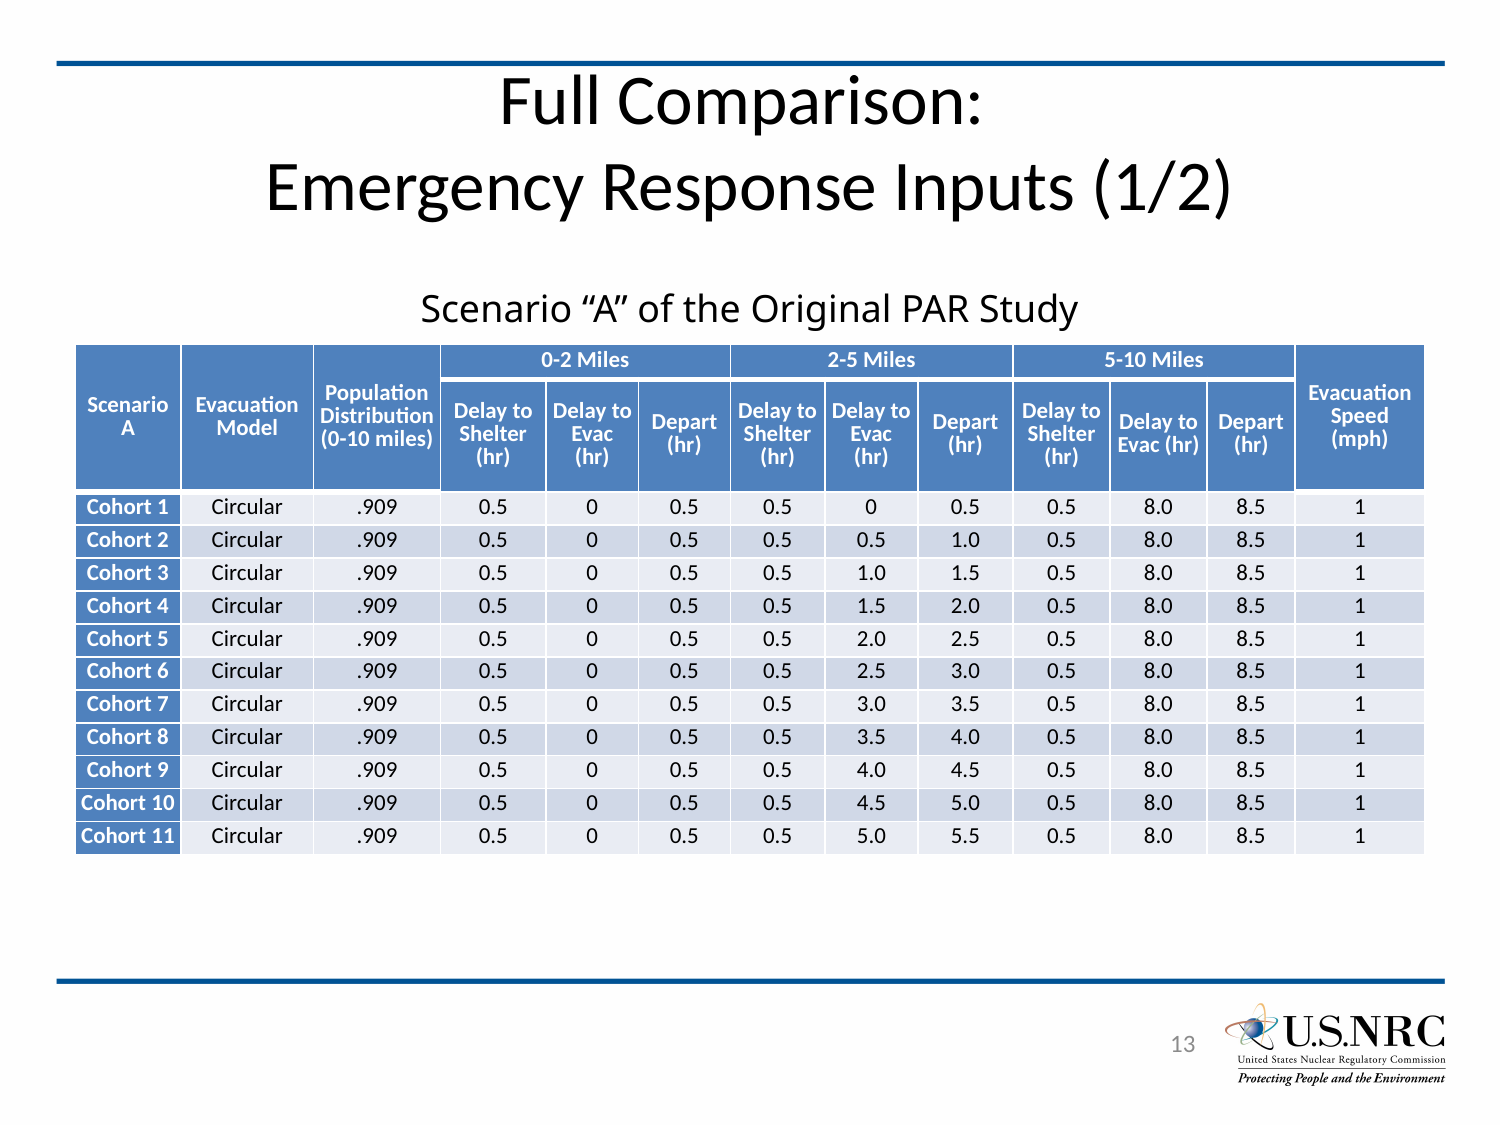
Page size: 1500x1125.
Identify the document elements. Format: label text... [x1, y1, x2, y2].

table_cell Cohort 2 [76, 526, 180, 557]
table_cell 0.5 [441, 592, 545, 623]
table_cell Cohort 10 [76, 789, 180, 821]
table_cell 8.5 [1208, 789, 1294, 821]
table_cell 1 [1296, 658, 1424, 689]
table_cell Depart (hr) [639, 382, 730, 491]
table_cell 0.5 [441, 658, 545, 689]
table_cell 0 [547, 658, 638, 689]
table_cell 1 [1296, 526, 1424, 557]
table_cell 0.5 [731, 559, 824, 590]
table_cell 0.5 [731, 724, 824, 755]
table_cell 3.5 [826, 724, 917, 755]
table_cell 8.0 [1111, 559, 1206, 590]
table_cell .909 [314, 625, 440, 656]
table_cell .909 [314, 495, 440, 524]
table_cell 0.5 [731, 756, 824, 788]
table_cell 8.0 [1111, 756, 1206, 788]
table_cell Circular [182, 625, 313, 656]
table_cell Circular [182, 559, 313, 590]
table_cell 0 [547, 756, 638, 788]
table_cell 1.5 [919, 559, 1012, 590]
table_cell 0 [547, 559, 638, 590]
table_cell Circular [182, 756, 313, 788]
table_cell 4.0 [919, 724, 1012, 755]
table_cell 0.5 [639, 691, 730, 722]
table_cell Cohort 3 [76, 559, 180, 590]
table_cell 0.5 [731, 526, 824, 557]
table_cell 0.5 [731, 822, 824, 854]
table_cell Circular [182, 691, 313, 722]
table_cell 8.0 [1111, 526, 1206, 557]
table_cell 0 [547, 493, 638, 524]
table_cell 0.5 [441, 493, 545, 524]
table_cell 1 [1296, 789, 1424, 821]
table_cell 0.5 [919, 493, 1012, 524]
table_cell 0.5 [441, 756, 545, 788]
table_cell 3.0 [826, 691, 917, 722]
table_cell 8.5 [1208, 625, 1294, 656]
table_cell 0.5 [441, 625, 545, 656]
table_cell 8.0 [1111, 592, 1206, 623]
table_cell Delay to Evac (hr) [826, 382, 917, 491]
table_cell 0.5 [731, 493, 824, 524]
table_cell 8.5 [1208, 691, 1294, 722]
table_cell Delay to Shelter (hr) [1014, 382, 1109, 491]
table_cell 1 [1296, 592, 1424, 623]
table_cell 0.5 [639, 724, 730, 755]
table_cell 0.5 [1014, 756, 1109, 788]
table_cell 0.5 [1014, 789, 1109, 821]
table_cell Circular [182, 592, 313, 623]
table_cell 1 [1296, 625, 1424, 656]
text_box Scenario “A” of the Original PAR Study [271, 278, 1229, 338]
table_cell 0.5 [639, 822, 730, 854]
table_cell 0.5 [1014, 526, 1109, 557]
table_header Scenario A [76, 345, 180, 489]
table_cell 8.5 [1208, 526, 1294, 557]
table_cell Delay to Shelter (hr) [441, 382, 545, 491]
table_cell 1.5 [826, 592, 917, 623]
table_cell 0.5 [826, 526, 917, 557]
table_cell 8.0 [1111, 658, 1206, 689]
picture [0, 0, 1500, 1125]
table_cell Circular [182, 495, 313, 524]
table_cell 0.5 [731, 691, 824, 722]
table_cell Circular [182, 789, 313, 821]
table_cell 0.5 [441, 789, 545, 821]
table_cell 0.5 [1014, 658, 1109, 689]
table_cell 5.5 [919, 822, 1012, 854]
table_cell Circular [182, 822, 313, 854]
title Full Comparison: Emergency Response Inputs (1/2) [75, 45, 1425, 233]
table_cell 0.5 [731, 658, 824, 689]
table_cell .909 [314, 822, 440, 854]
table_cell 2.5 [826, 658, 917, 689]
table_cell 0.5 [731, 789, 824, 821]
table_cell 8.5 [1208, 658, 1294, 689]
table_cell 1.0 [919, 526, 1012, 557]
table_cell .909 [314, 691, 440, 722]
table_header 5-10 Miles [1014, 345, 1294, 377]
table_cell 3.5 [919, 691, 1012, 722]
table_cell 2.0 [826, 625, 917, 656]
table_header Evacuation Model [182, 345, 313, 489]
table_cell Depart (hr) [919, 382, 1012, 491]
table_cell 1.0 [826, 559, 917, 590]
table_cell 0.5 [1014, 559, 1109, 590]
table_cell 8.5 [1208, 724, 1294, 755]
table_cell 0.5 [639, 789, 730, 821]
table_cell Cohort 11 [76, 822, 180, 854]
table_cell 5.0 [919, 789, 1012, 821]
table_cell 8.0 [1111, 822, 1206, 854]
table_cell 0.5 [1014, 822, 1109, 854]
table_cell Cohort 9 [76, 756, 180, 788]
table_cell 0.5 [1014, 625, 1109, 656]
table_cell 0 [547, 822, 638, 854]
table_cell Delay to Evac (hr) [547, 382, 638, 491]
table_cell Cohort 5 [76, 625, 180, 656]
table_cell 0.5 [1014, 691, 1109, 722]
table_cell 1 [1296, 691, 1424, 722]
table_cell .909 [314, 592, 440, 623]
table_cell 2.5 [919, 625, 1012, 656]
table_cell Cohort 7 [76, 691, 180, 722]
table_cell 0.5 [639, 592, 730, 623]
table_cell 1 [1296, 724, 1424, 755]
table_cell 4.5 [826, 789, 917, 821]
table_cell .909 [314, 559, 440, 590]
table_cell 8.0 [1111, 691, 1206, 722]
table_cell 5.0 [826, 822, 917, 854]
table_cell 8.5 [1208, 592, 1294, 623]
table_header Population Distribution (0-10 miles) [314, 345, 440, 489]
table_cell 8.0 [1111, 724, 1206, 755]
table_cell 0.5 [639, 526, 730, 557]
table_header Evacuation Speed (mph) [1296, 345, 1424, 489]
table_cell Delay to Evac (hr) [1111, 382, 1206, 491]
table_cell 4.5 [919, 756, 1012, 788]
table_cell 8.0 [1111, 789, 1206, 821]
table_cell .909 [314, 756, 440, 788]
table_cell Depart (hr) [1208, 382, 1294, 491]
table_cell 1 [1296, 822, 1424, 854]
table_cell 0.5 [1014, 724, 1109, 755]
table_cell 0.5 [441, 822, 545, 854]
table_cell Cohort 6 [76, 658, 180, 689]
table_cell .909 [314, 789, 440, 821]
table_cell 0.5 [731, 625, 824, 656]
table_cell 0 [547, 592, 638, 623]
table_cell 0 [547, 789, 638, 821]
table_cell 0.5 [639, 658, 730, 689]
table_cell 8.5 [1208, 822, 1294, 854]
table_cell 3.0 [919, 658, 1012, 689]
table_cell 0.5 [1014, 592, 1109, 623]
table_cell 0.5 [639, 625, 730, 656]
table_cell 1 [1296, 559, 1424, 590]
table_cell Cohort 4 [76, 592, 180, 623]
table_cell 8.5 [1208, 756, 1294, 788]
table_cell .909 [314, 658, 440, 689]
table_cell Cohort 8 [76, 724, 180, 755]
table_cell 0.5 [441, 526, 545, 557]
table_cell 4.0 [826, 756, 917, 788]
table_cell 8.5 [1208, 493, 1294, 524]
table_cell 1 [1296, 495, 1424, 524]
table_cell .909 [314, 724, 440, 755]
table_cell 0.5 [1014, 493, 1109, 524]
table_cell .909 [314, 526, 440, 557]
table_cell 0.5 [441, 724, 545, 755]
table_cell Delay to Shelter (hr) [731, 382, 824, 491]
table_cell 0 [547, 691, 638, 722]
table_cell Circular [182, 526, 313, 557]
table_cell 0 [826, 493, 917, 524]
table_cell 2.0 [919, 592, 1012, 623]
table_cell Cohort 1 [76, 495, 180, 524]
table_cell 0.5 [639, 756, 730, 788]
table_cell 8.0 [1111, 493, 1206, 524]
table_cell 0.5 [731, 592, 824, 623]
table_cell 1 [1296, 756, 1424, 788]
table_cell 8.0 [1111, 625, 1206, 656]
slide_number 13 [1030, 1012, 1211, 1073]
table_cell Circular [182, 724, 313, 755]
table_cell 0.5 [639, 493, 730, 524]
table_cell 8.5 [1208, 559, 1294, 590]
table_cell 0.5 [441, 691, 545, 722]
table_cell 0.5 [441, 559, 545, 590]
table_cell Circular [182, 658, 313, 689]
table_cell 0.5 [639, 559, 730, 590]
table_header 0-2 Miles [441, 345, 730, 377]
table_header 2-5 Miles [731, 345, 1012, 377]
table_cell 0 [547, 625, 638, 656]
table_cell 0 [547, 724, 638, 755]
table_cell 0 [547, 526, 638, 557]
